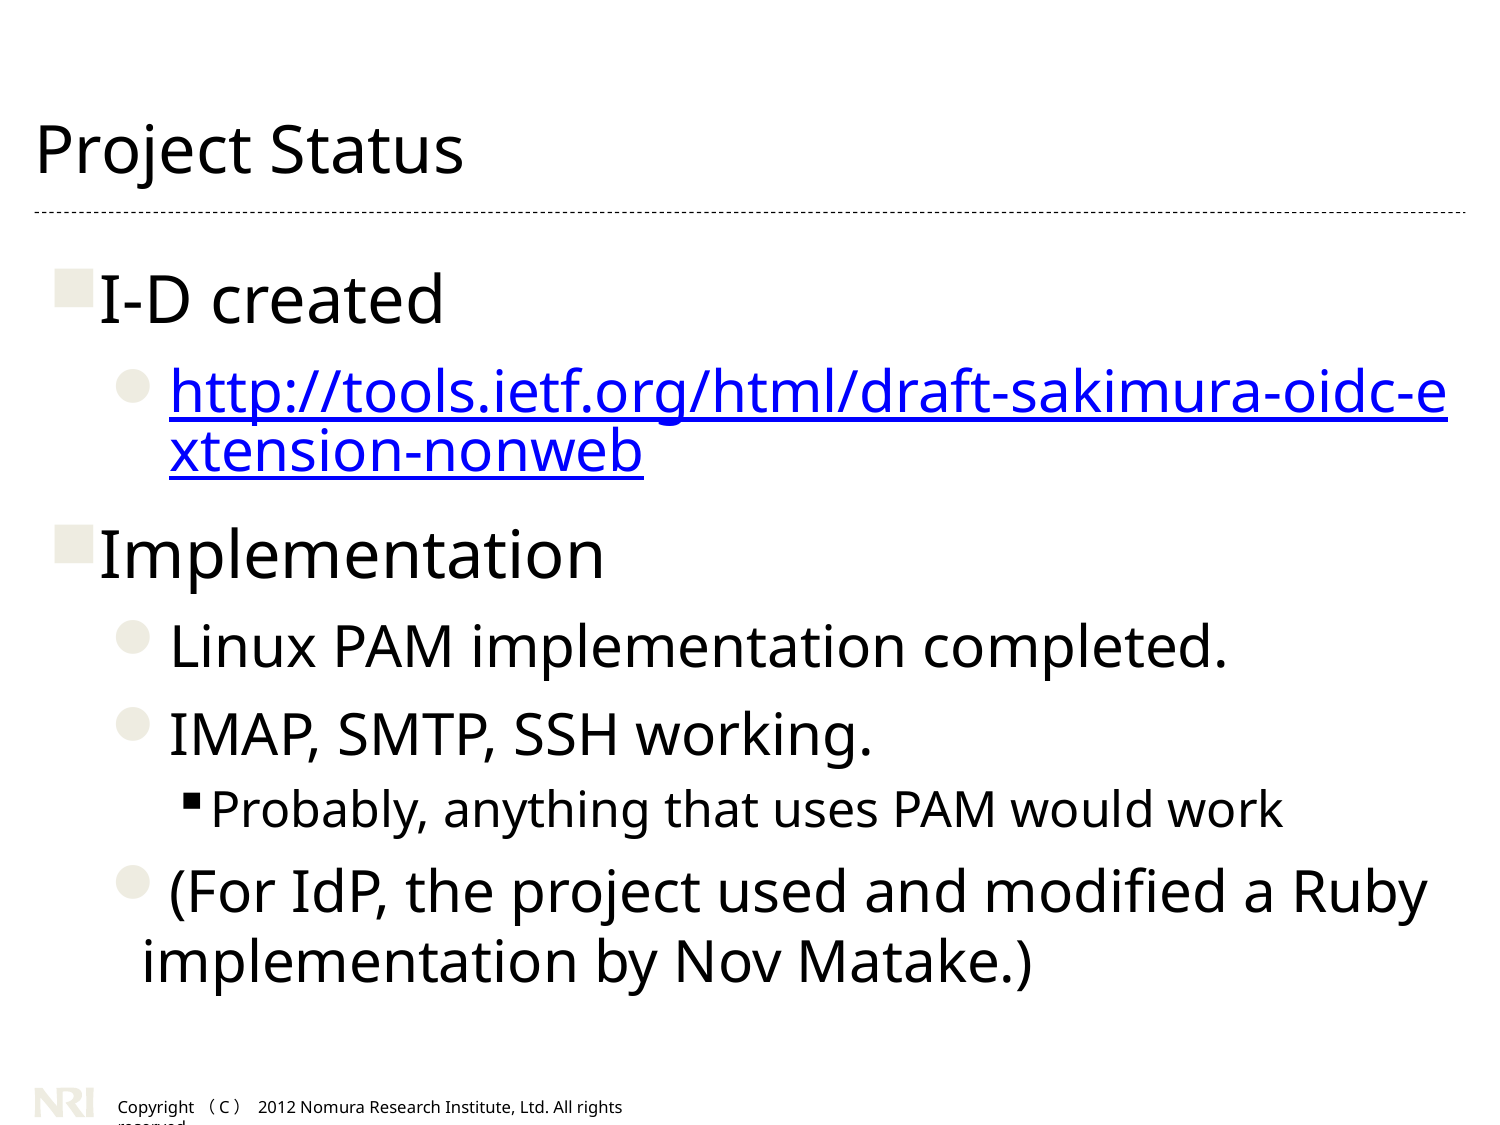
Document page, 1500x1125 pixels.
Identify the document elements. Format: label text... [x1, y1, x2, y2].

list I-D created http://tools.ietf.org/html/draft-sakimura-oidc-extension-nonweb Implementation Linux PAM implementation completed. IMAP, SMTP, SSH working. Probably, anything that uses PAM would work (For IdP, the project used and modified a Ruby implementation by Nov Matake.) [34, 249, 1466, 1076]
title Project Status [34, 37, 1466, 195]
